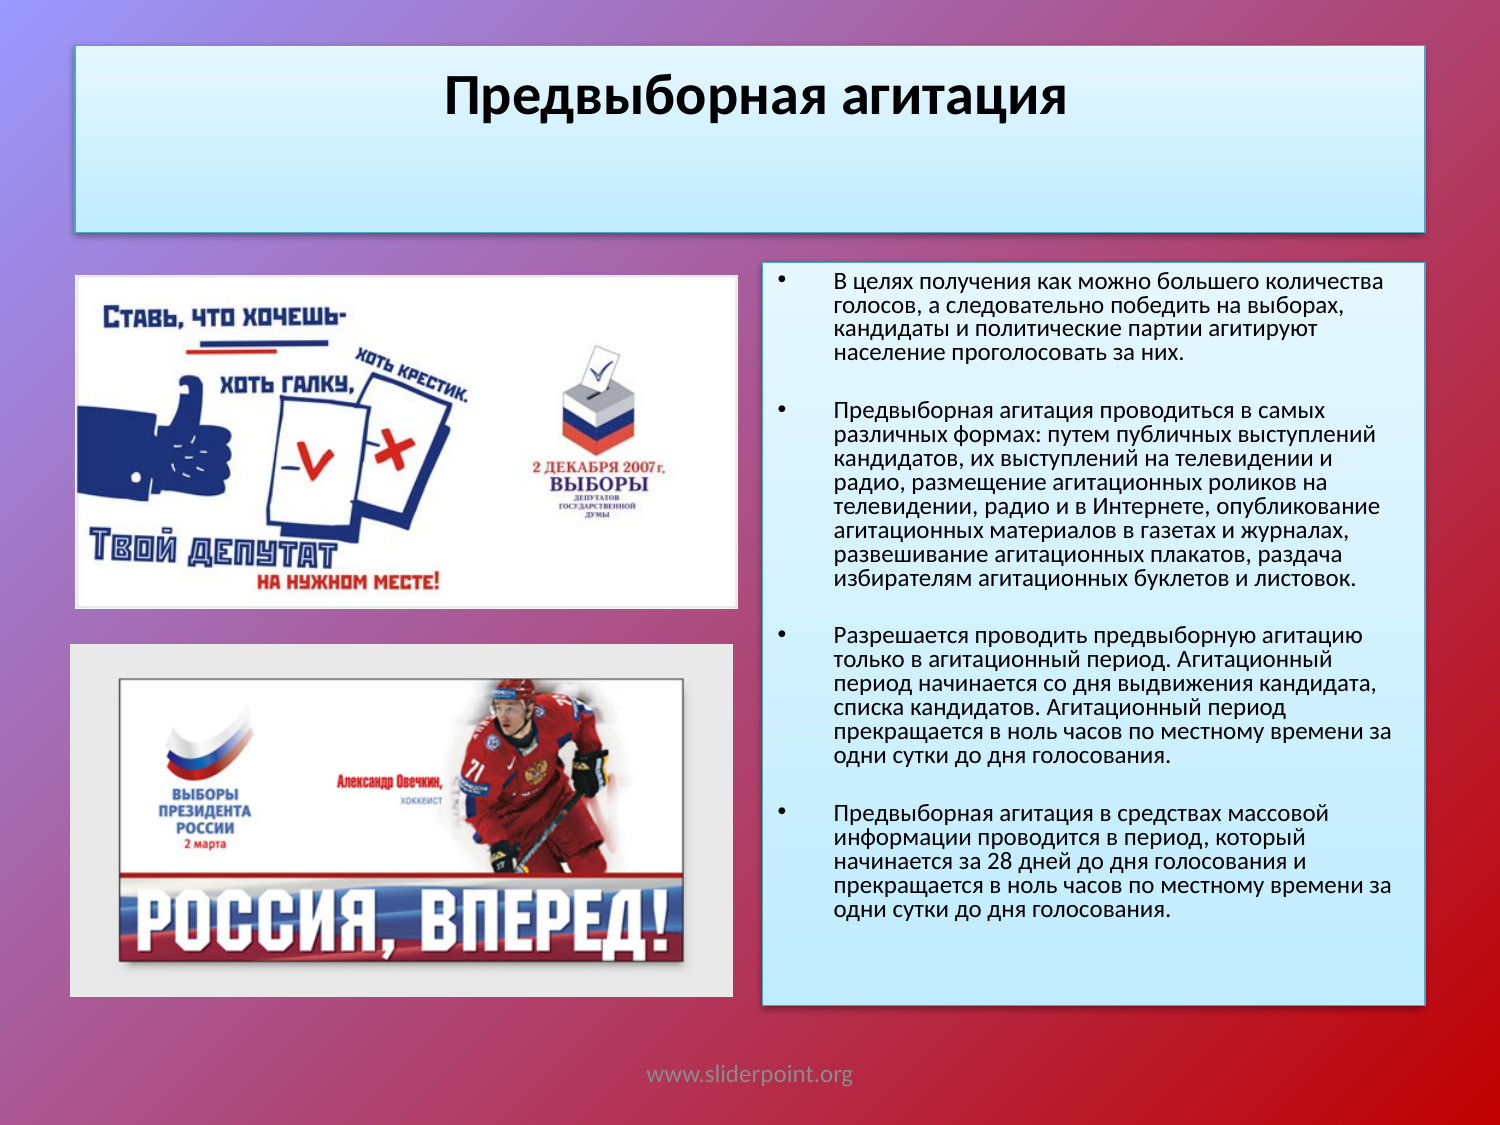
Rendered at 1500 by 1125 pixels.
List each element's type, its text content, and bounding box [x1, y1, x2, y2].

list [74, 275, 738, 609]
list В целях получения как можно большего количества голосов, а следовательно победить на выборах, кандидаты и политические партии агитируют население проголосовать за них. Предвыборная агитация проводиться в самых различных формах: путем публичных выступлений кандидатов, их выступлений на телевидении и радио, размещение агитационных роликов на телевидении, радио и в Интернете, опубликование агитационных материалов в газетах и журналах, развешивание агитационных плакатов, раздача избирателям агитационных буклетов и листовок. Разрешается проводить предвыборную агитацию только в агитационный период. Агитационный период начинается со дня выдвижения кандидата, списка кандидатов. Агитационный период прекращается в ноль часов по местному времени за одни сутки до дня голосования. Предвыборная агитация в средствах массовой информации проводится в период, который начинается за 28 дней до дня голосования и прекращается в ноль часов по местному времени за одни сутки до дня голосования. [762, 262, 1426, 1006]
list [70, 644, 733, 997]
title Предвыборная агитация [74, 45, 1426, 233]
footer www.sliderpoint.org [512, 1042, 988, 1103]
